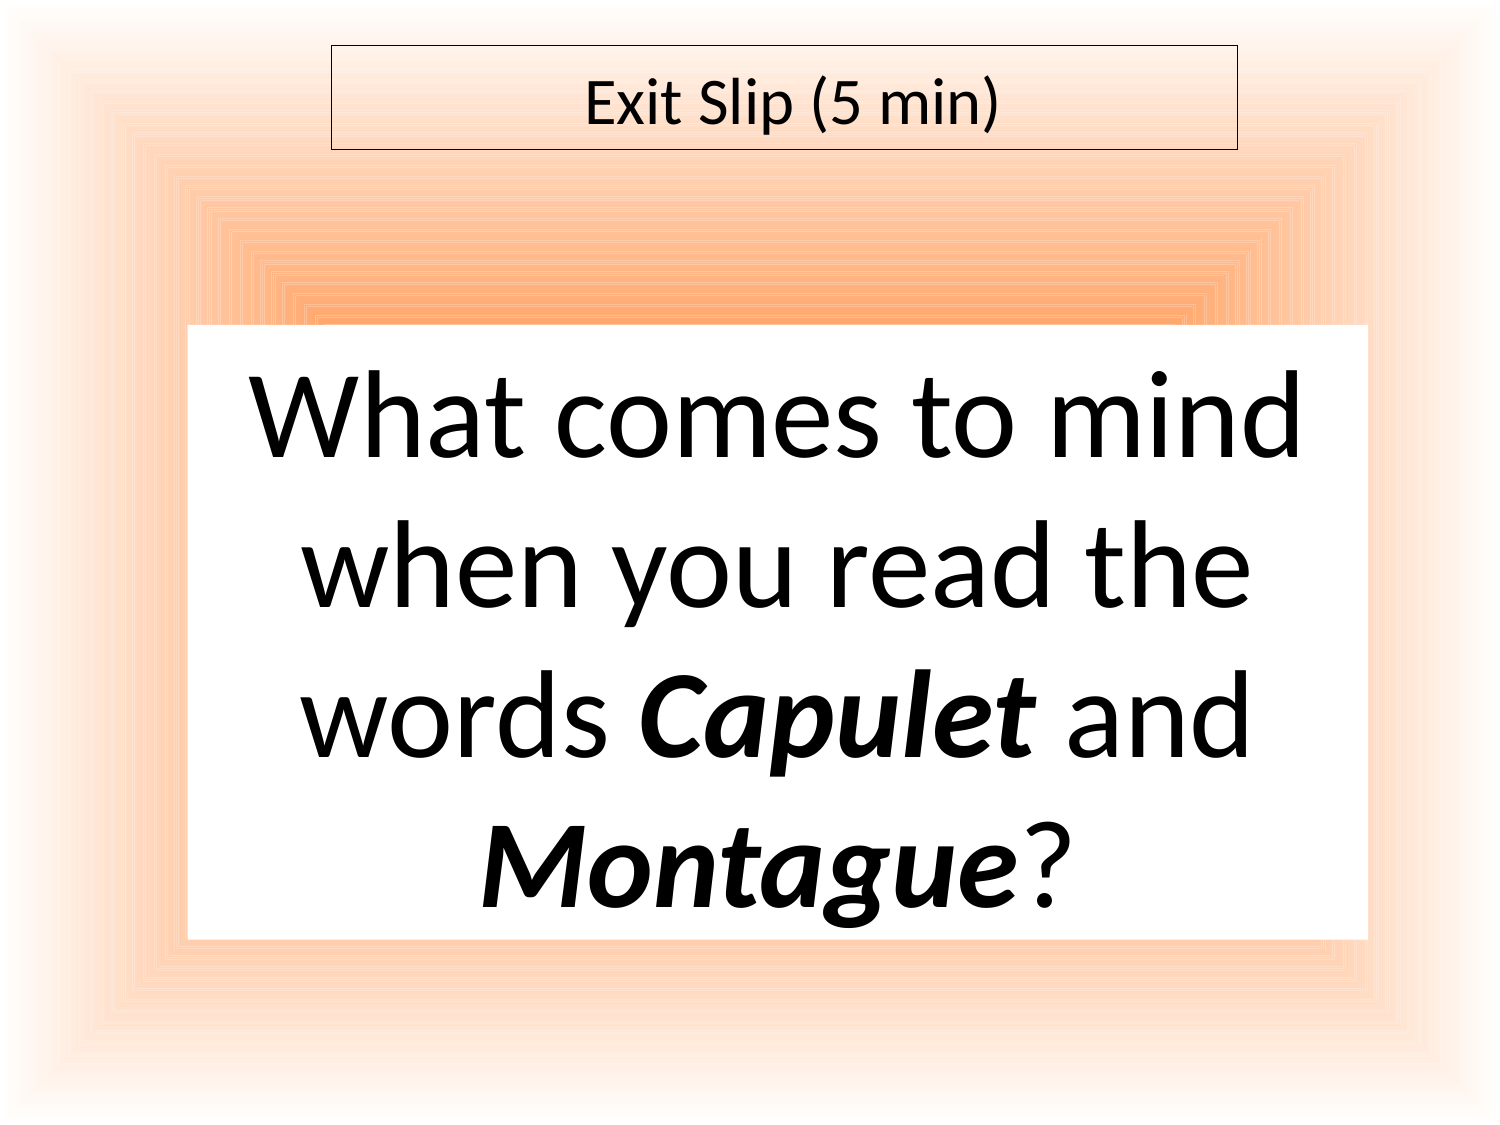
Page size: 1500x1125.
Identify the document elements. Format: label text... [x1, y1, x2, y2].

text_box Exit Slip (5 min) [331, 45, 1238, 150]
text_box What comes to mind when you read the words Capulet and Montague? [187, 324, 1369, 940]
